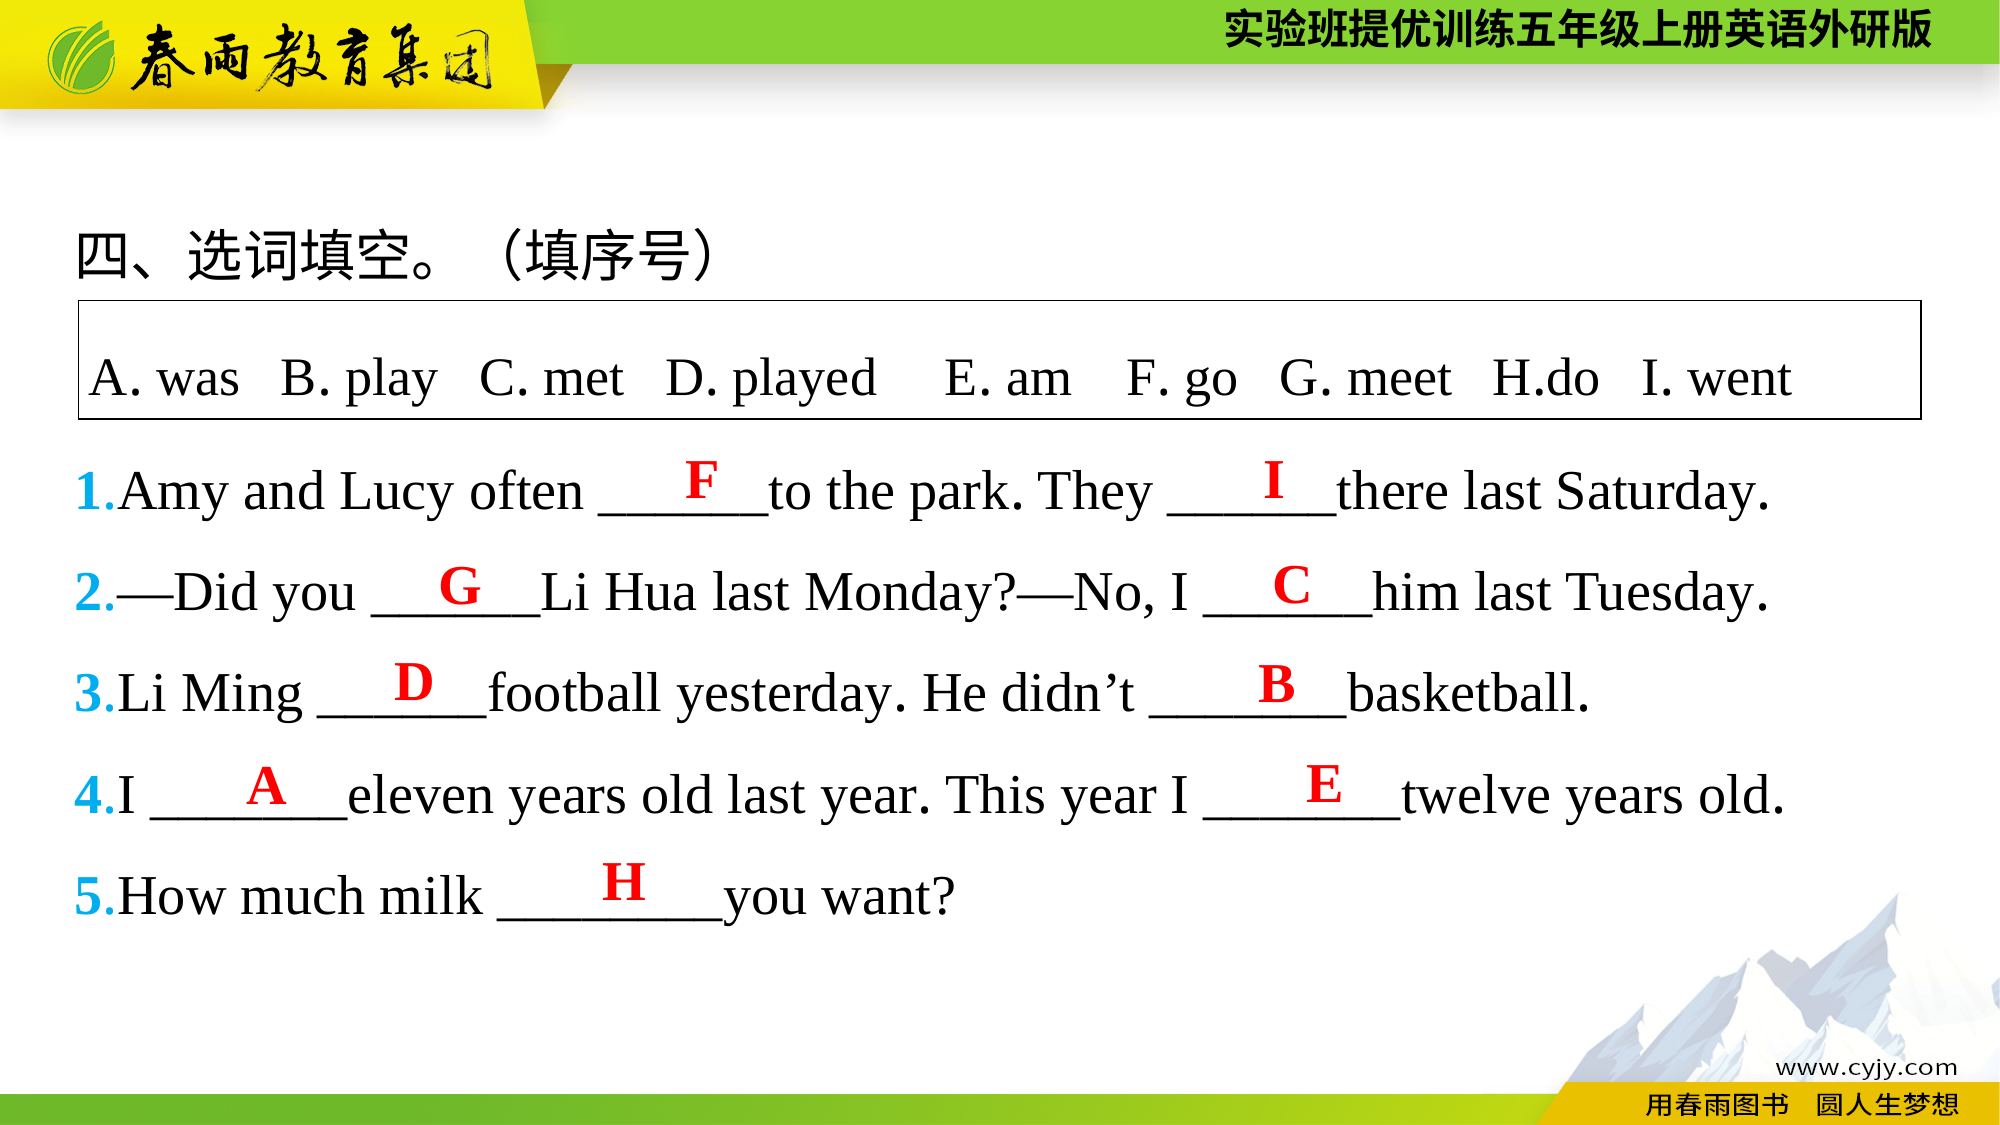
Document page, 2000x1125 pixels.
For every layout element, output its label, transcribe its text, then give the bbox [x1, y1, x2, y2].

text_box G [424, 541, 498, 624]
text_box D [379, 636, 450, 720]
text_box F [670, 434, 735, 518]
text_box C [1258, 539, 1329, 622]
text_box A [231, 740, 314, 824]
text_box E [1292, 739, 1360, 822]
picture [0, 0, 2000, 1125]
table_header A. was B. play C. met D. played E. am F. go G. meet H.do I. went [79, 301, 1920, 418]
text_box B [1243, 638, 1311, 722]
text_box I [1248, 435, 1301, 518]
list 四、选词填空。（填序号） 1.Amy and Lucy often ______to the park. They ______there last Saturday. 2.—Did you ______Li Hua last Monday?—No, I ______him last Tuesday. 3.Li Ming ______football yesterday. He didn’t _______basketball. 4.I _______eleven years old last year. This year I _______twelve years old. 5.How much milk ________you want? [59, 179, 1944, 941]
text_box H [587, 836, 662, 919]
